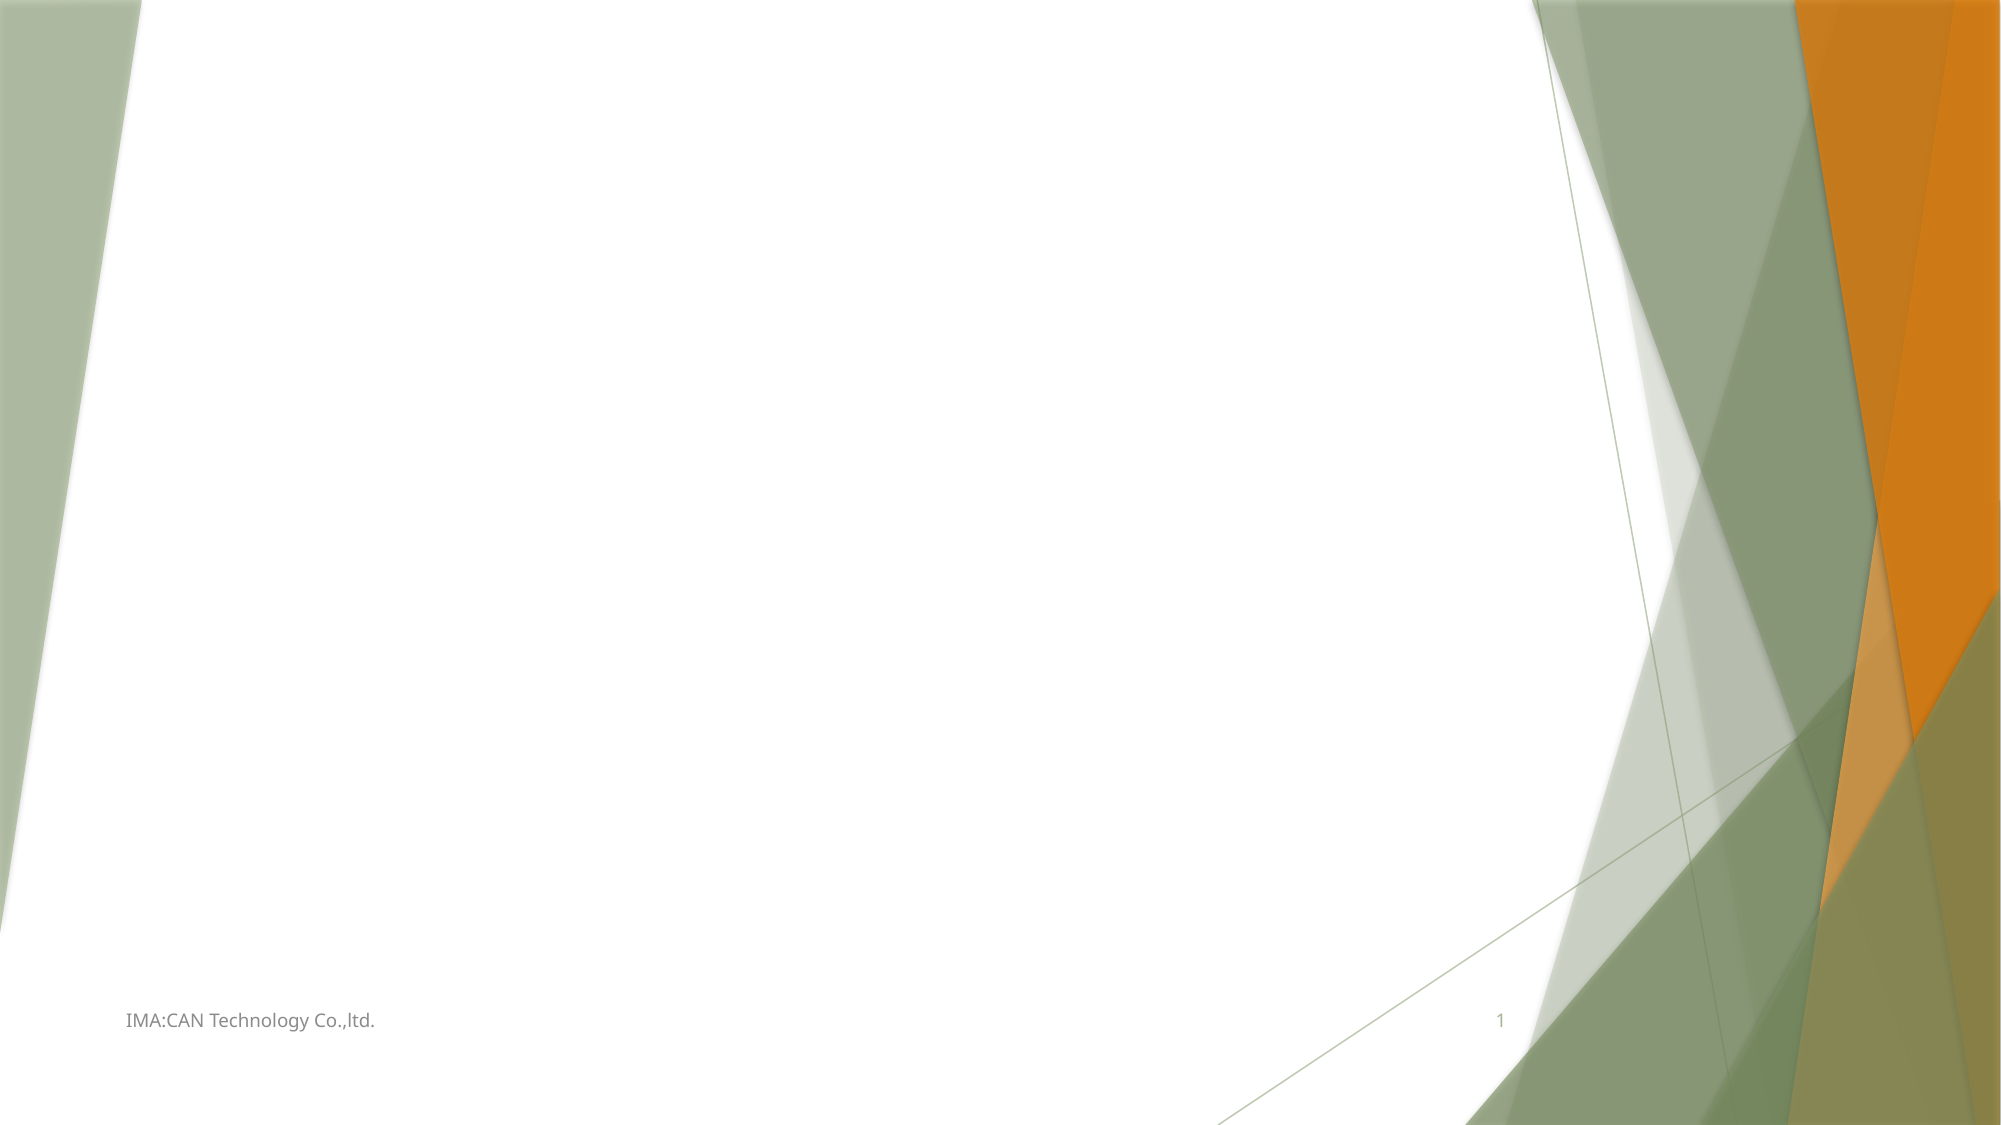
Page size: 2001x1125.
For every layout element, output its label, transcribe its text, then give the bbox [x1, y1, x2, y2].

footer IMA:CAN Technology Co.,ltd. [111, 991, 1145, 1051]
slide_number 1 [1409, 991, 1522, 1051]
